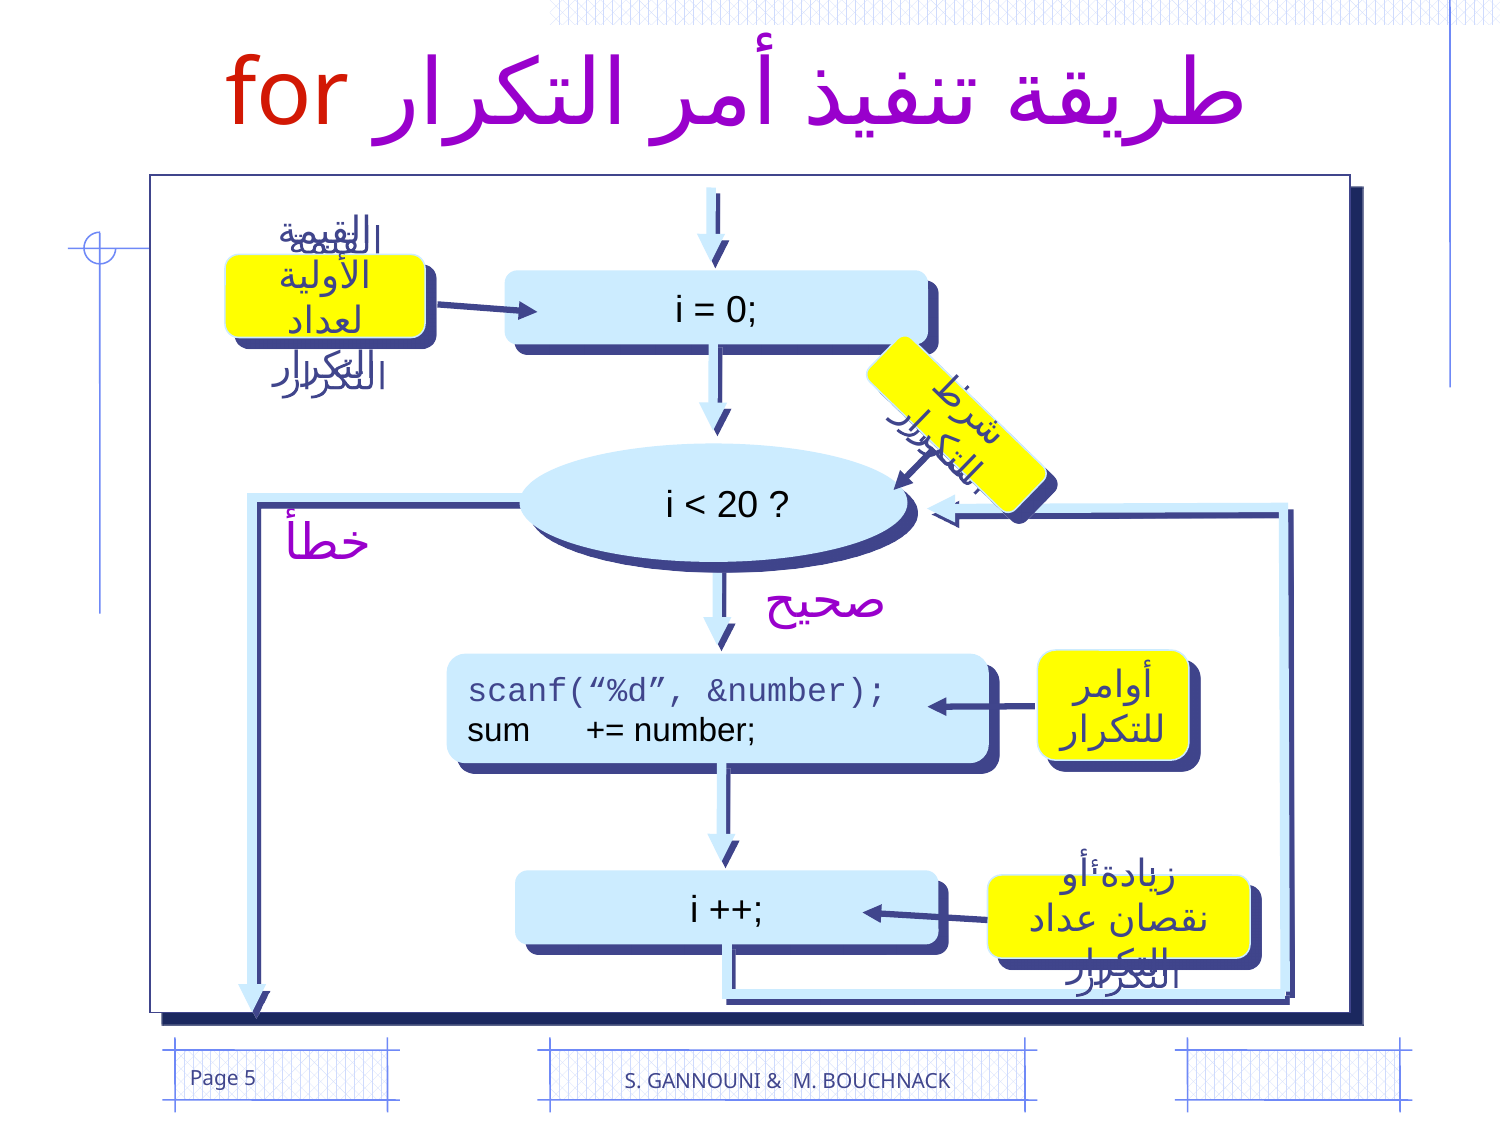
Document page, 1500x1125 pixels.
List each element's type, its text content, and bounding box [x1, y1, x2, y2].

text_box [520, 341, 907, 562]
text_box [224, 254, 538, 338]
title طريقة تنفيذ أمر التكرار for [99, 24, 1376, 151]
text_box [862, 874, 1251, 959]
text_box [251, 497, 528, 1013]
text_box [447, 507, 1286, 994]
slide_number Page 5 [174, 1025, 488, 1101]
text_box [505, 187, 928, 344]
footer S. GANNOUNI & M. BOUCHNACK [549, 1024, 1026, 1101]
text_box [833, 385, 1038, 507]
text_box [927, 649, 1190, 761]
text_box [149, 174, 1350, 1013]
